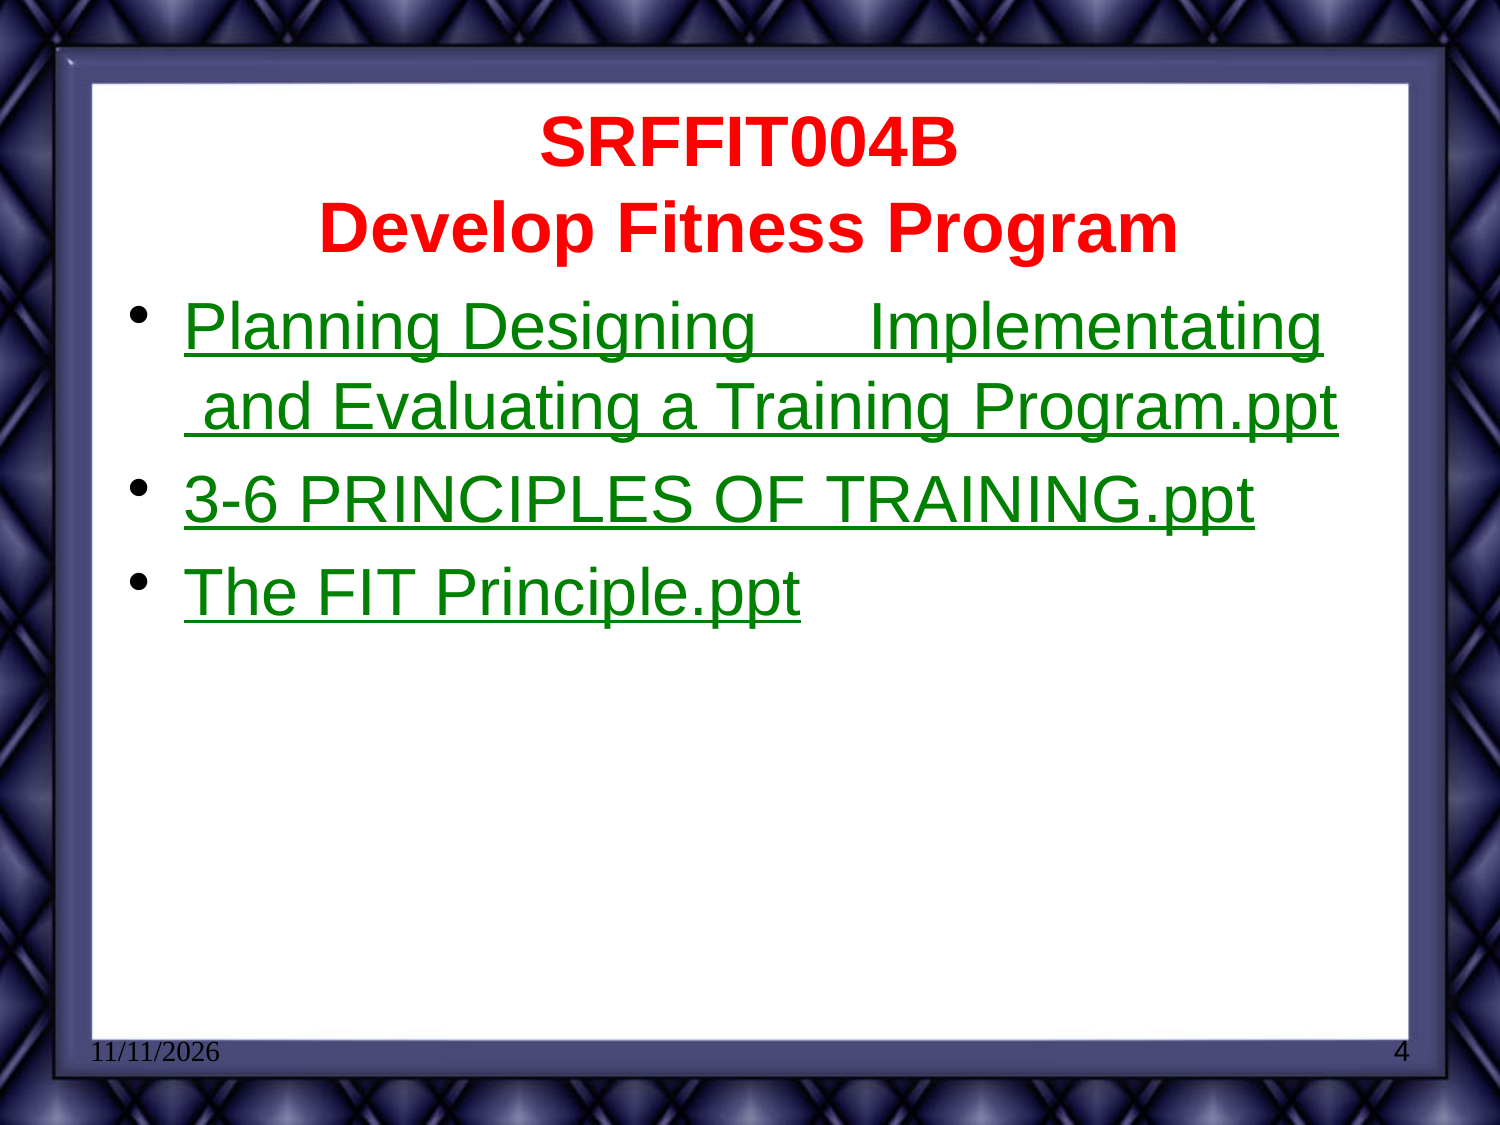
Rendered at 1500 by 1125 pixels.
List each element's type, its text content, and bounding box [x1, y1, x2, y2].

slide_number 4 [1074, 1024, 1426, 1103]
list Planning Designing Implementating and Evaluating a Training Program.ppt 3-6 PRINCIPLES OF TRAINING.ppt The FIT Principle.ppt [112, 274, 1388, 1006]
picture [0, 0, 1500, 1125]
title SRFFIT004B Develop Fitness Program [74, 87, 1426, 276]
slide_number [74, 1024, 426, 1103]
